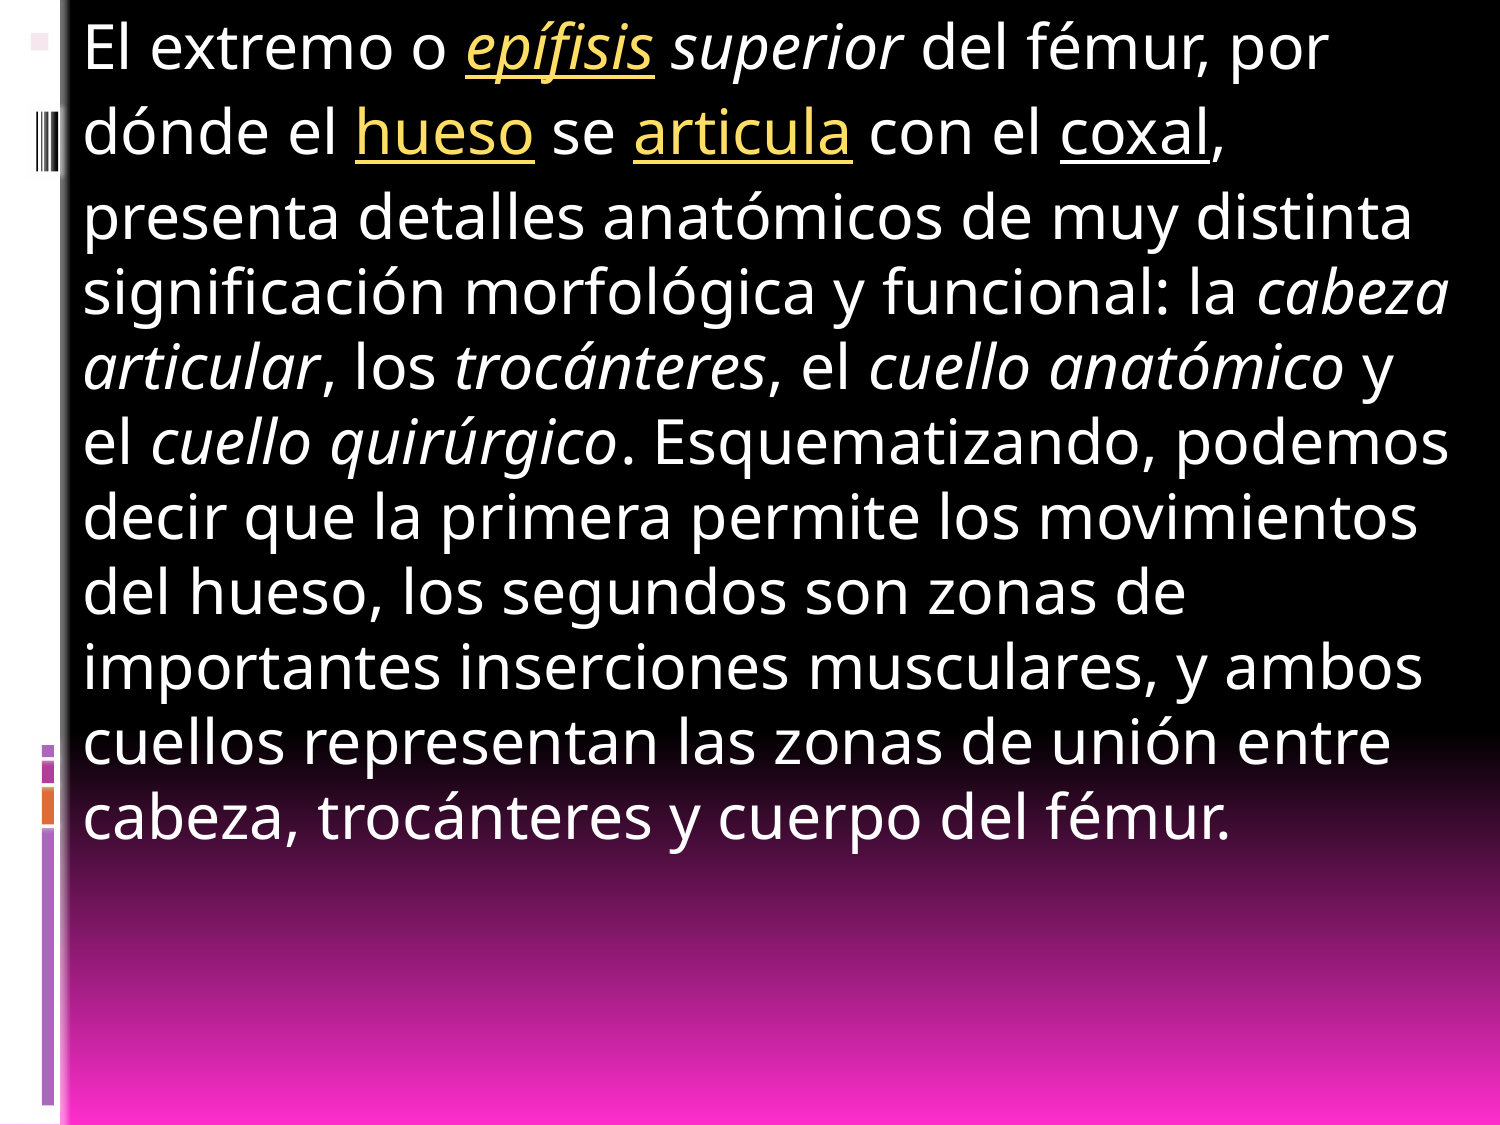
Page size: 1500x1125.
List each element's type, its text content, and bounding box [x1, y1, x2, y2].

list El extremo o epífisis superior del fémur, por dónde el hueso se articula con el coxal, presenta detalles anatómicos de muy distinta significación morfológica y funcional: la cabeza articular, los trocánteres, el cuello anatómico y el cuello quirúrgico. Esquematizando, podemos decir que la primera permite los movimientos del hueso, los segundos son zonas de importantes inserciones musculares, y ambos cuellos representan las zonas de unión entre cabeza, trocánteres y cuerpo del fémur. [0, 0, 1500, 1125]
